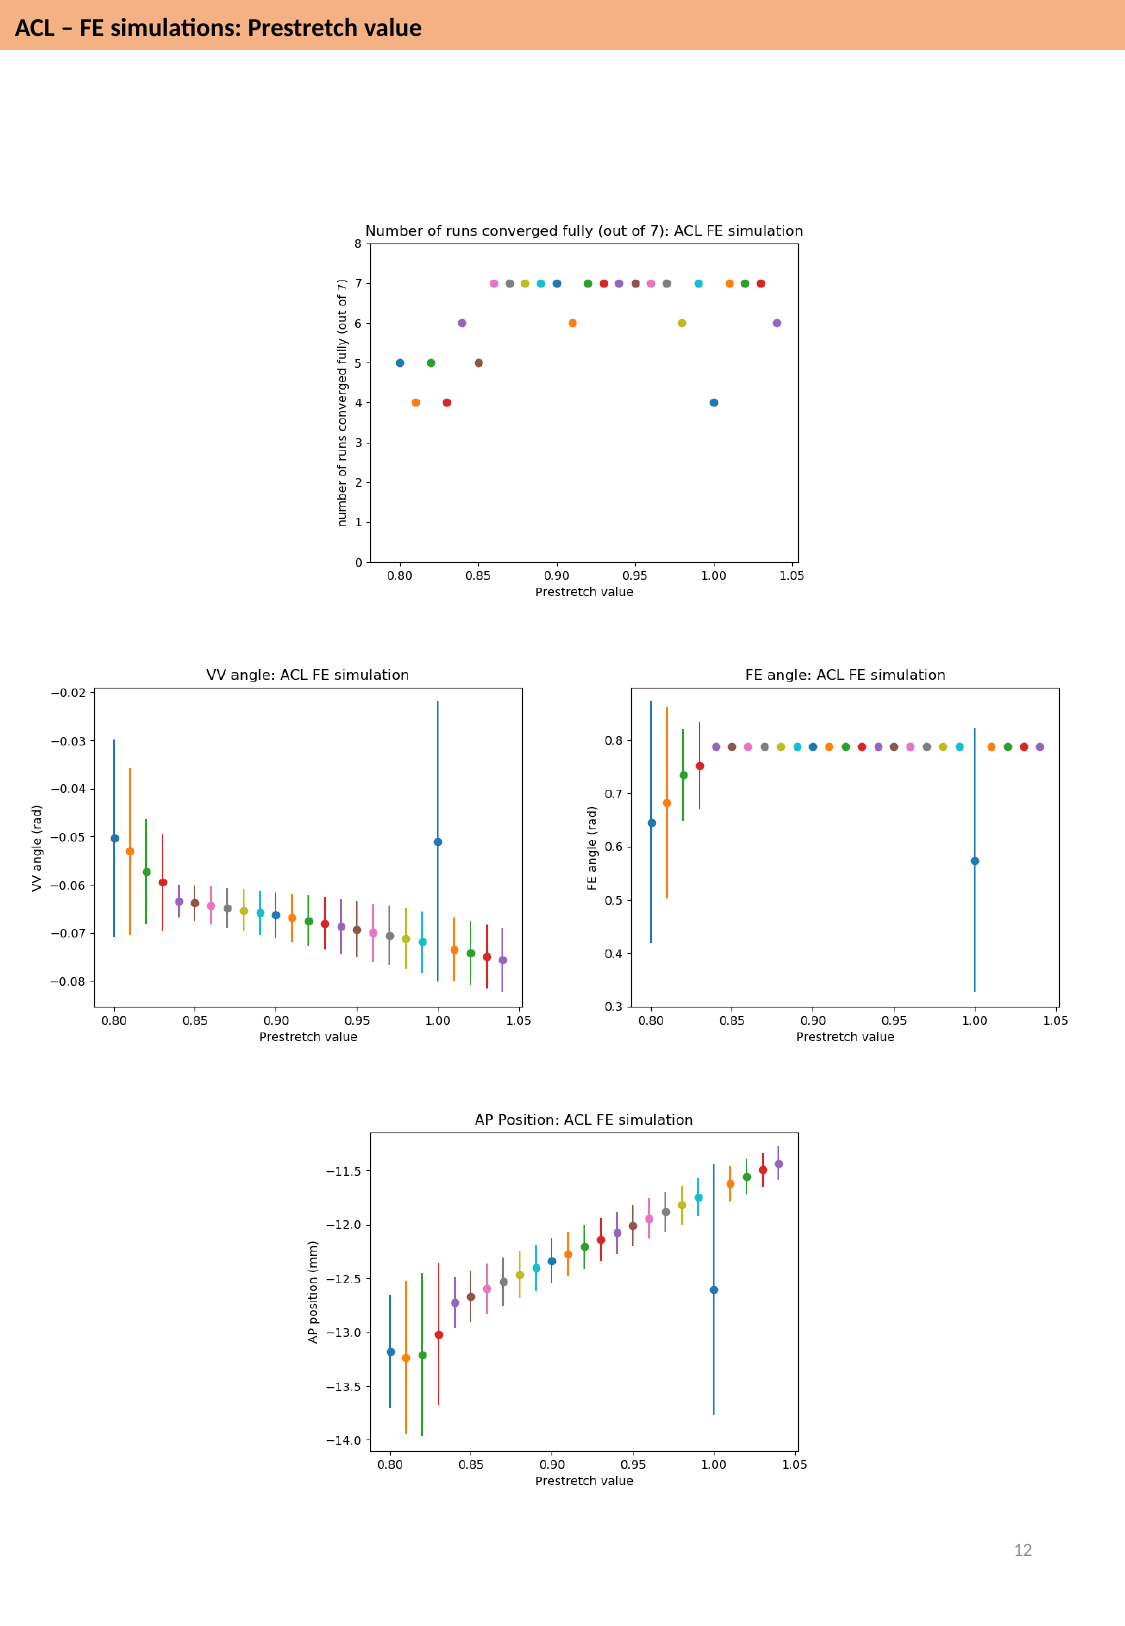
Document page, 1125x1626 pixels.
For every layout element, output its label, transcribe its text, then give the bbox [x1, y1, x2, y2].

text_box ACL – FE simulations: Prestretch value [0, 3, 785, 50]
text_box [0, 0, 1125, 51]
picture [301, 1082, 853, 1496]
picture [25, 637, 1114, 1052]
slide_number 12 [794, 1506, 1048, 1593]
picture [301, 193, 853, 607]
